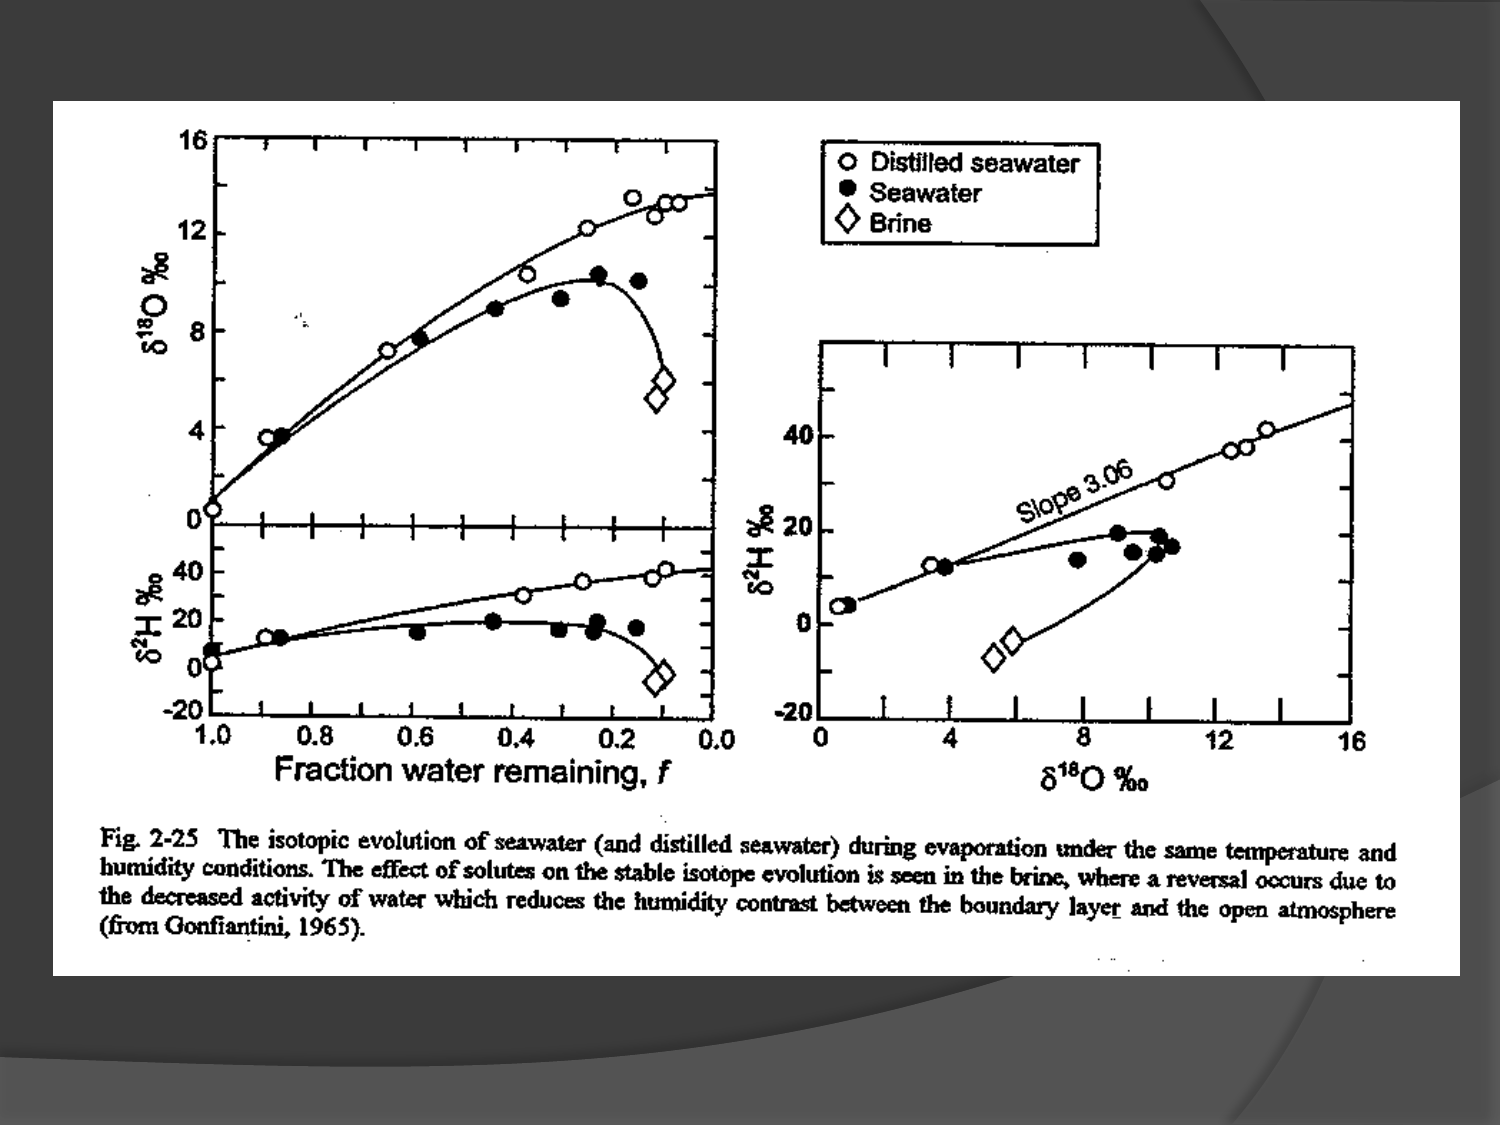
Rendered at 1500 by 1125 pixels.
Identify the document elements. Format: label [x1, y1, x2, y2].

picture [52, 101, 1460, 976]
